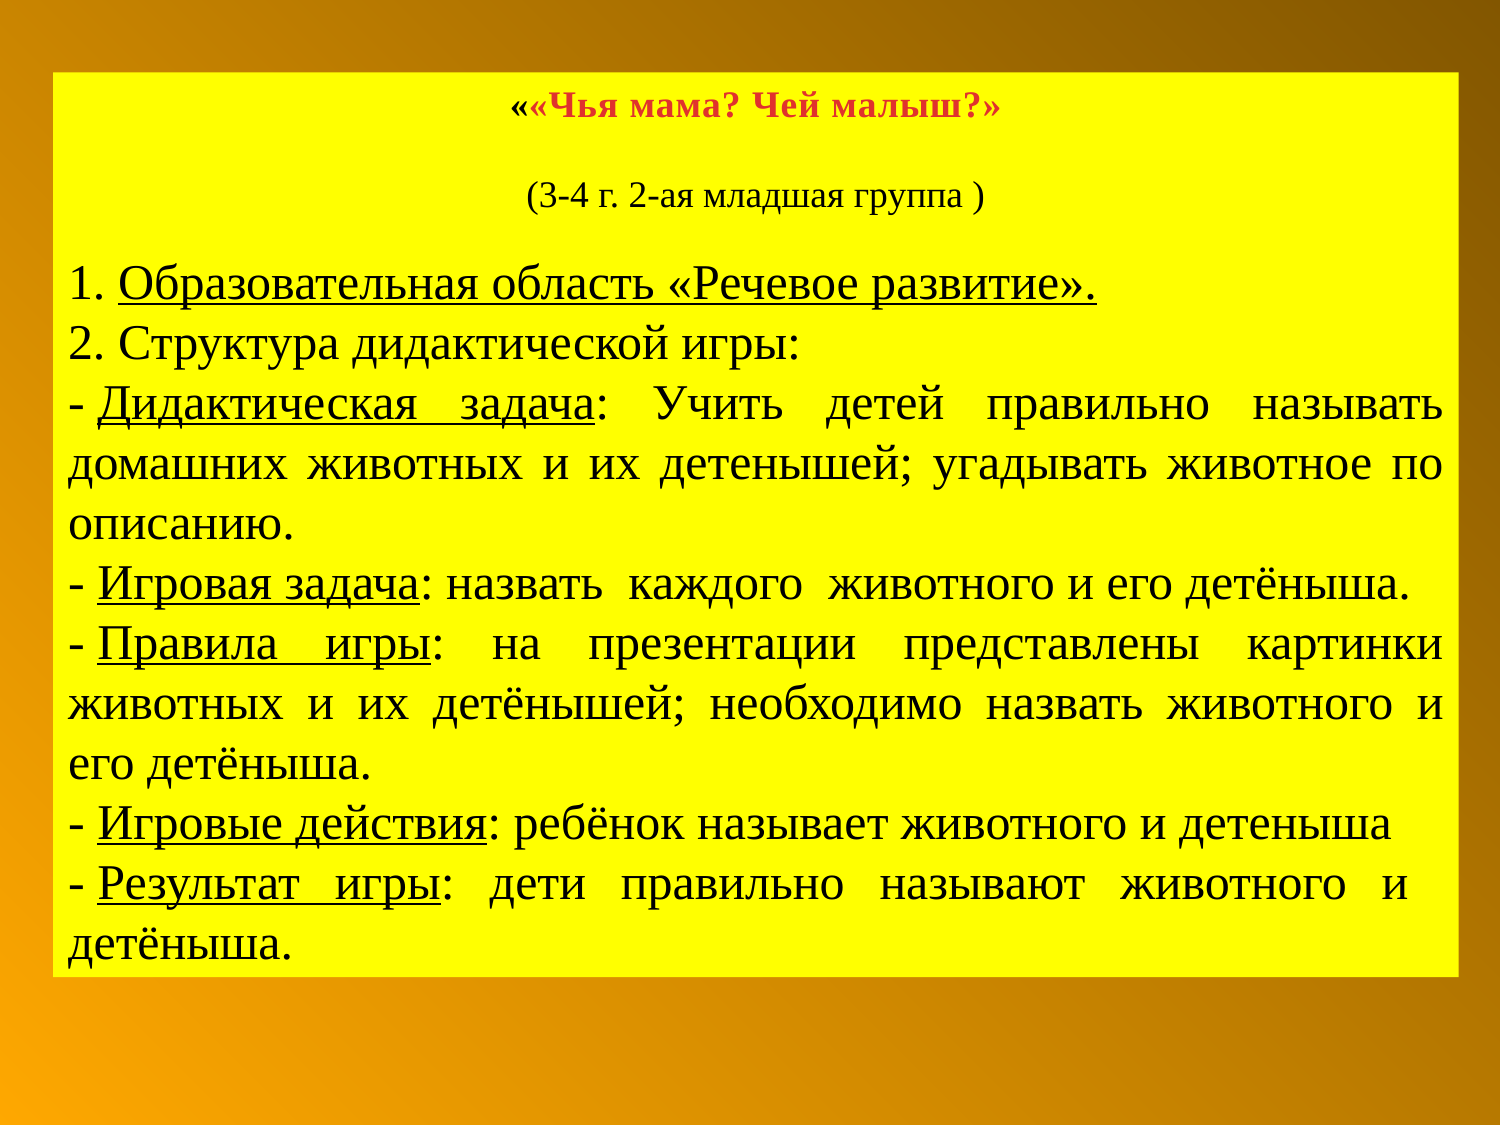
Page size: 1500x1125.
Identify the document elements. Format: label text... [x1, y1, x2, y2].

text_box ««Чья мама? Чей малыш?» (3-4 г. 2-ая младшая группа ) 1. Образовательная область «Речевое развитие». 2. Структура дидактической игры: - Дидактическая задача: Учить детей правильно называть домашних животных и их детенышей; угадывать животное по описанию. - Игровая задача: назвать каждого животного и его детёныша. - Правила игры: на презентации представлены картинки животных и их детёнышей; необходимо назвать животного и его детёныша. - Игровые действия: ребёнок называет животного и детеныша - Результат игры: дети правильно называют животного и детёныша. [53, 72, 1459, 978]
